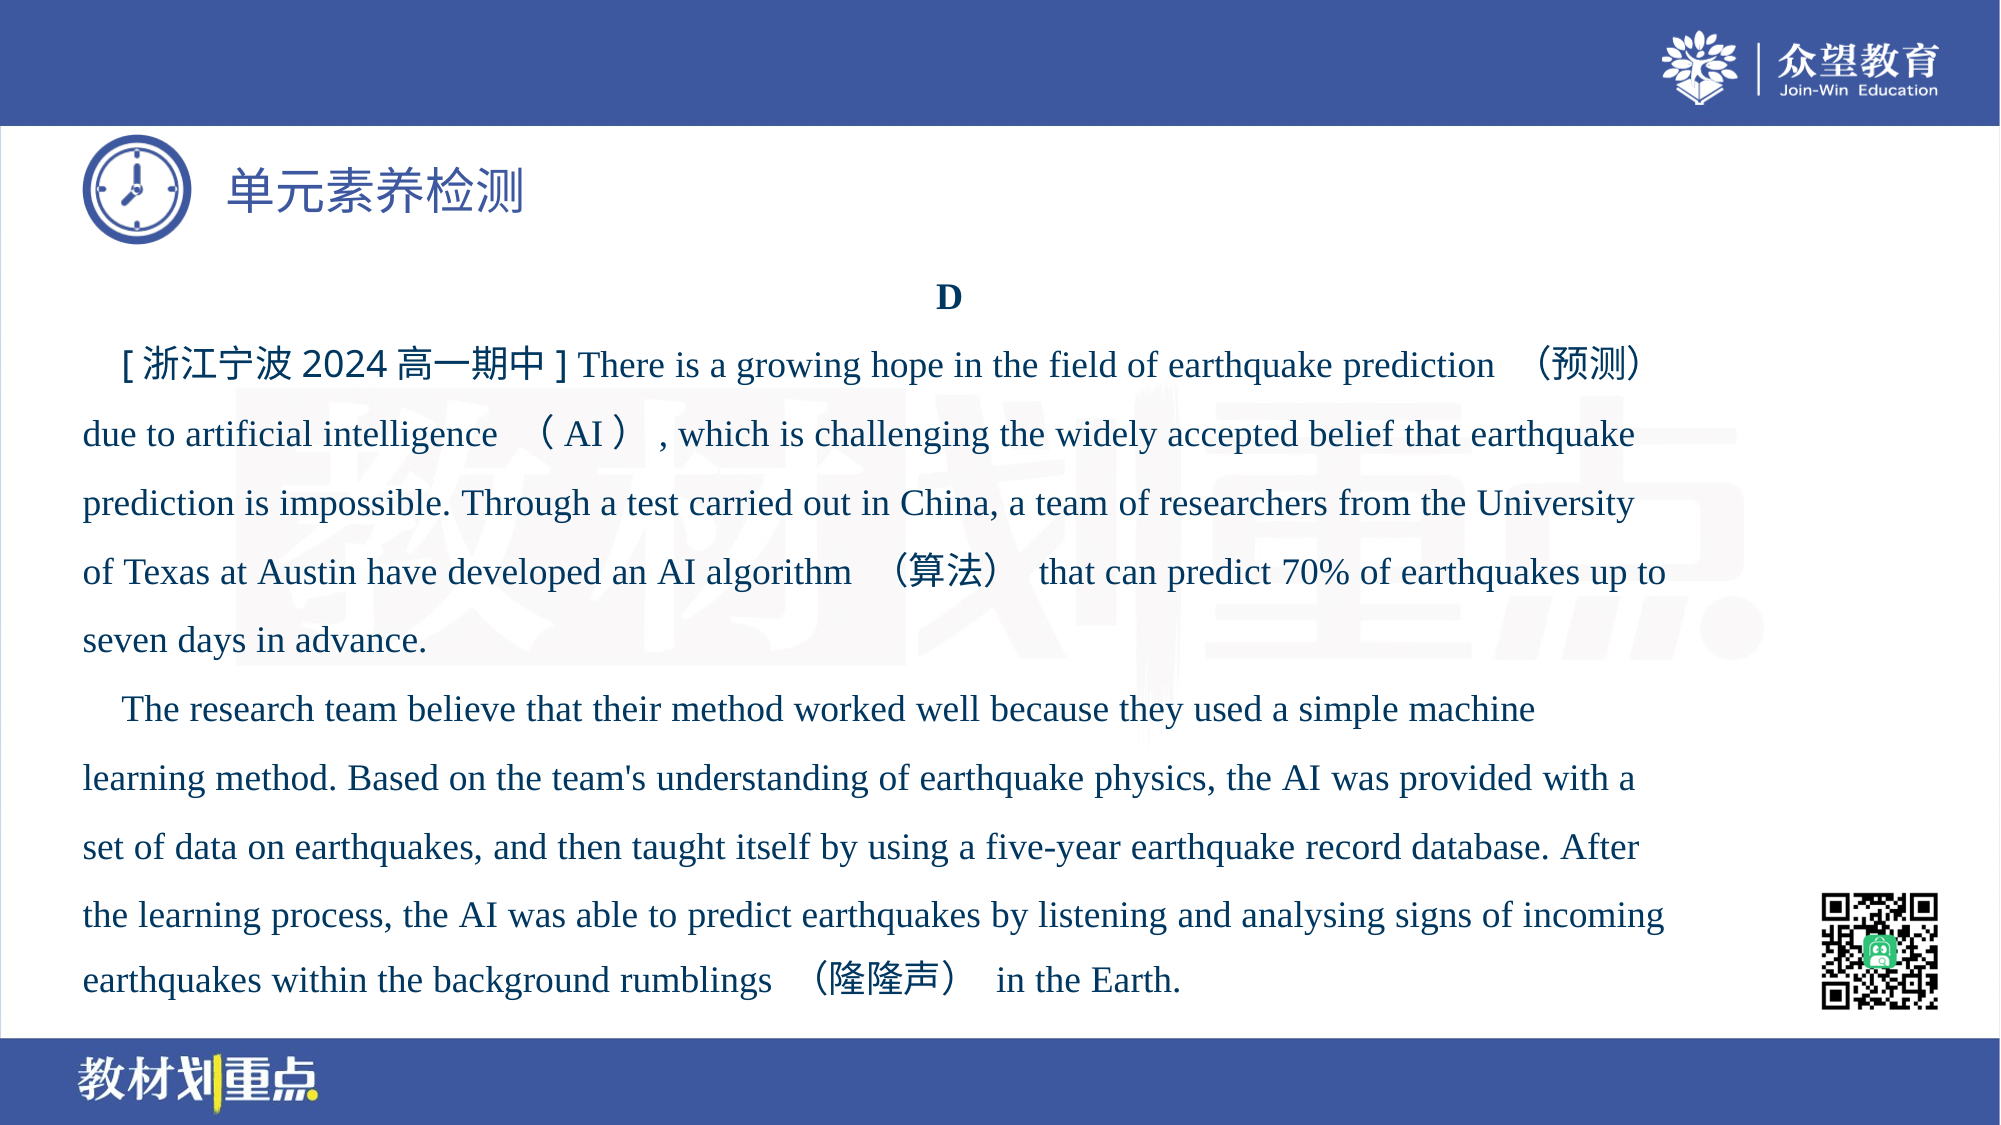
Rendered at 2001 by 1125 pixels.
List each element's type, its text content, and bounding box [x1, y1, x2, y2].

picture [0, 0, 2000, 1125]
text_box D [浙江宁波2024高一期中] There is a growing hope in the field of earthquake prediction （预测） due to artificial intelligence （AI）, which is challenging the widely accepted belief that earthquake prediction is impossible. Through a test carried out in China, a team of researchers from the University of Texas at Austin have developed an AI algorithm （算法） that can predict 70% of earthquakes up to seven days in advance. The research team believe that their method worked well because they used a simple machine learning method. Based on the team's understanding of earthquake physics, the AI was provided with a set of data on earthquakes, and then taught itself by using a five-year earthquake record database. After the learning process, the AI was able to predict earthquakes by listening and analysing signs of incoming earthquakes within the background rumblings （隆隆声） in the Earth. [82, 248, 1817, 994]
